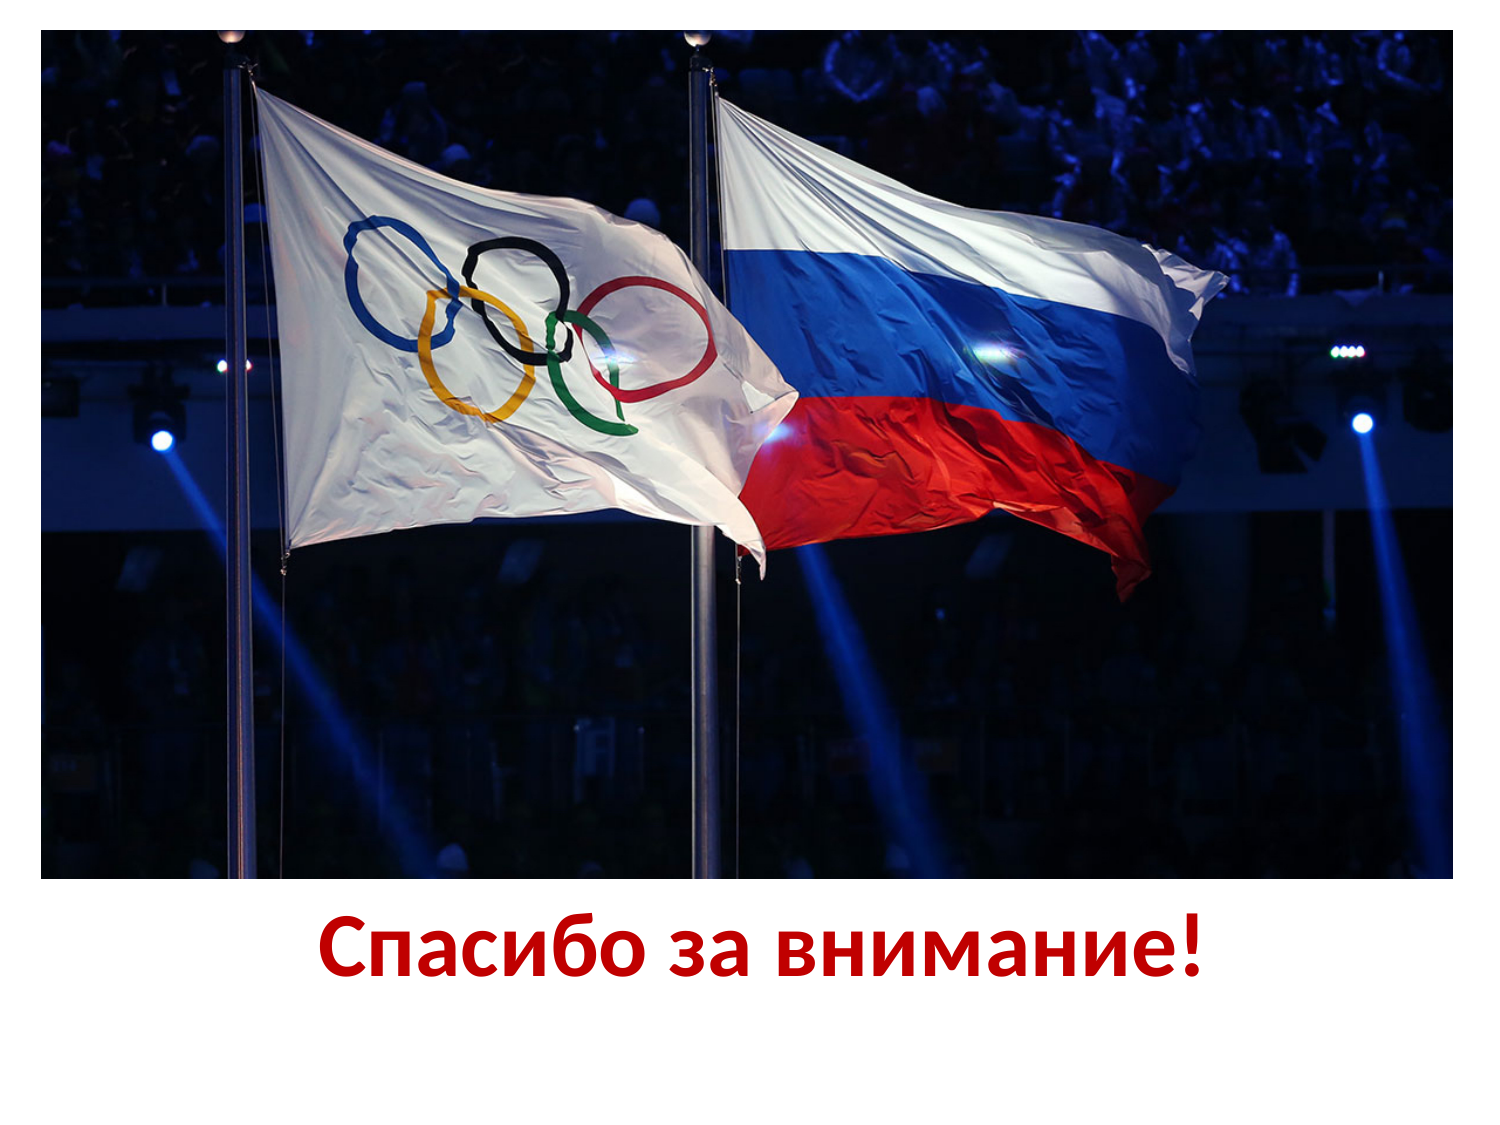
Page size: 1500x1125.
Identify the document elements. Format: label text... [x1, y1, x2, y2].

title Спасибо за внимание! [88, 887, 1439, 1034]
picture [40, 30, 1453, 879]
